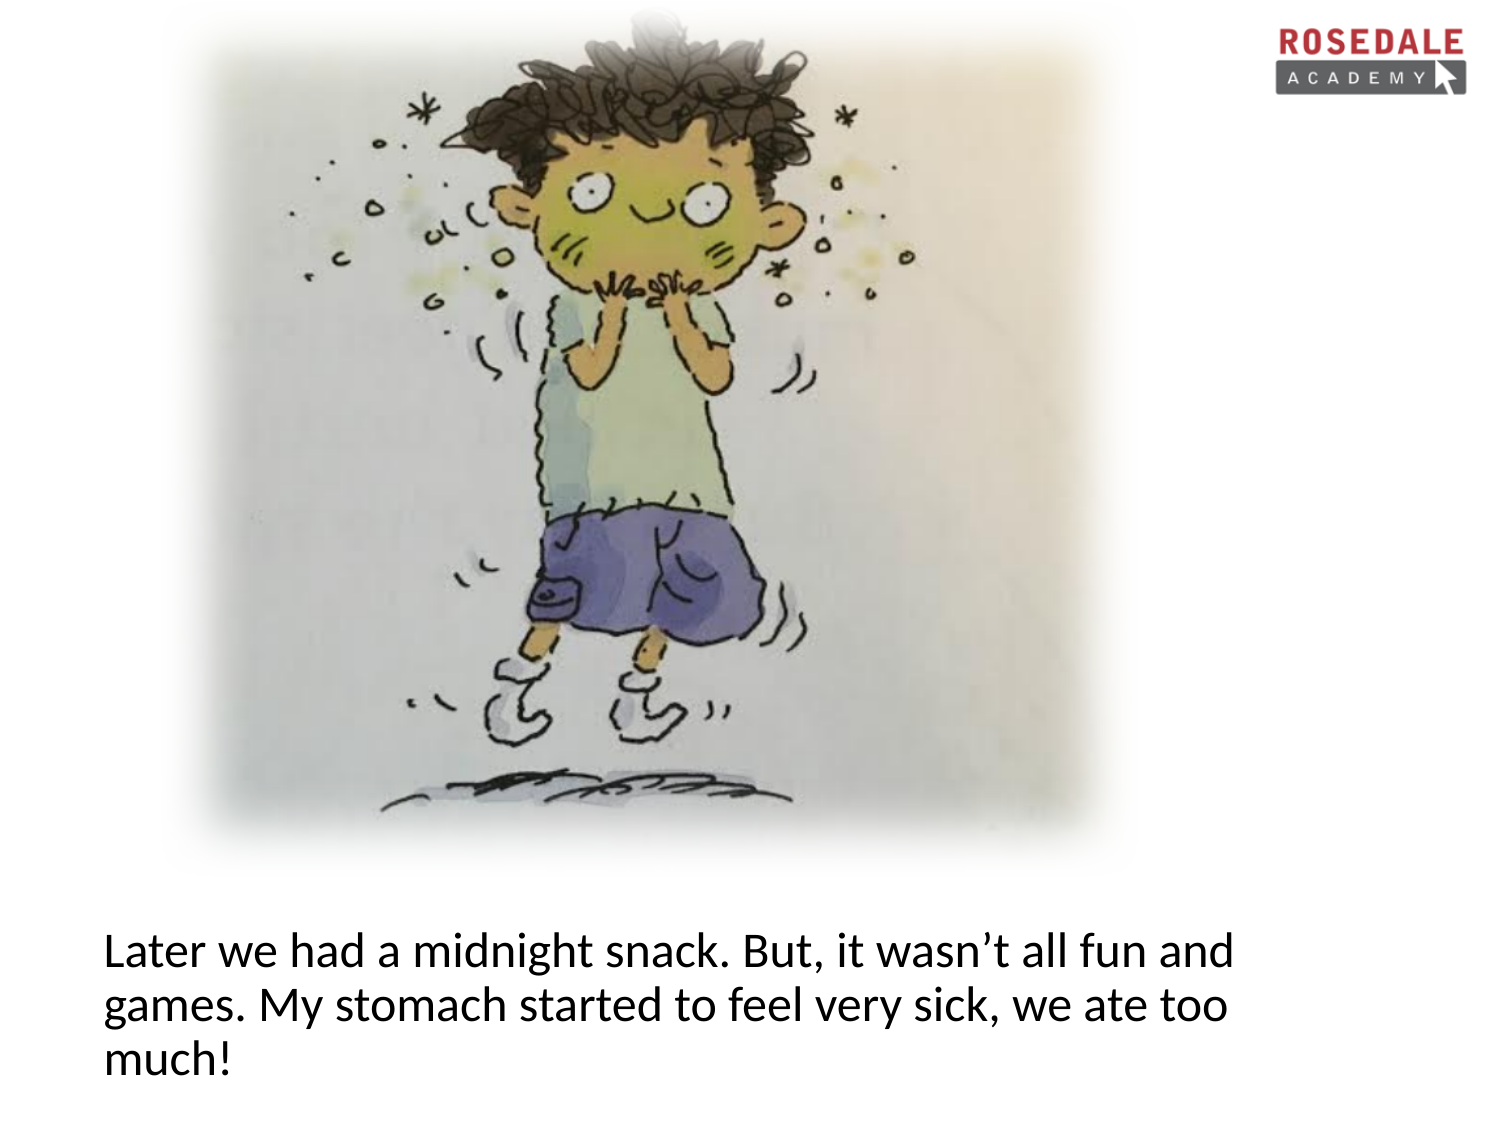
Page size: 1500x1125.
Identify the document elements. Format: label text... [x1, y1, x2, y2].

list Later we had a midnight snack. But, it wasn’t all fun and games. My stomach started to feel very sick, we ate too much! [88, 916, 1383, 1125]
picture [1269, 22, 1472, 100]
picture [159, 0, 1142, 879]
